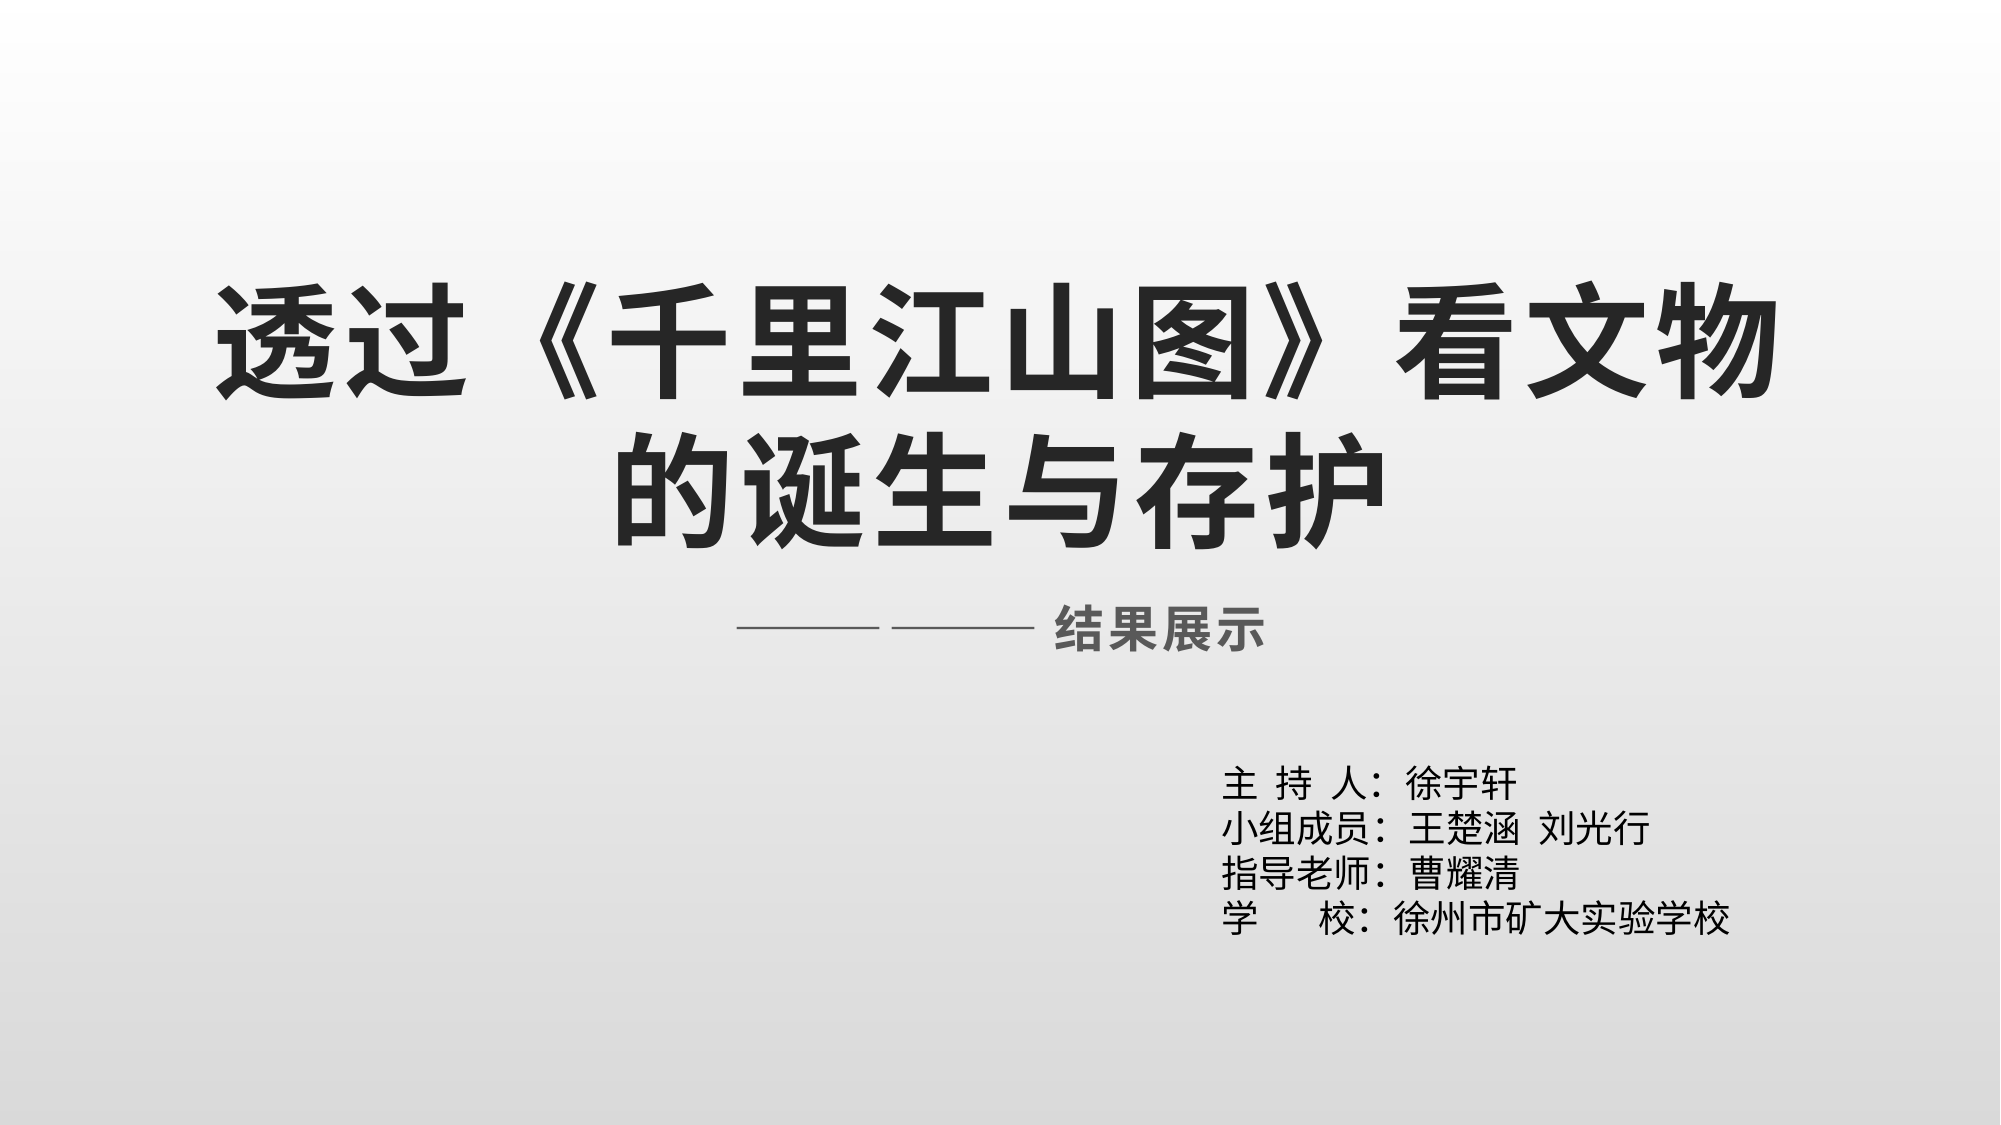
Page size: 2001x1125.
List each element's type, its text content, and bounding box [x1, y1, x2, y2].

title 透过《千里江山图》看文物的诞生与存护 [196, 149, 1805, 572]
subtitle ——————结果展示 [196, 584, 1805, 826]
text_box 主 持 人：徐宇轩 小组成员：王楚涵 刘光行 指导老师：曹耀清 学 校：徐州市矿大实验学校 [1206, 752, 1862, 966]
